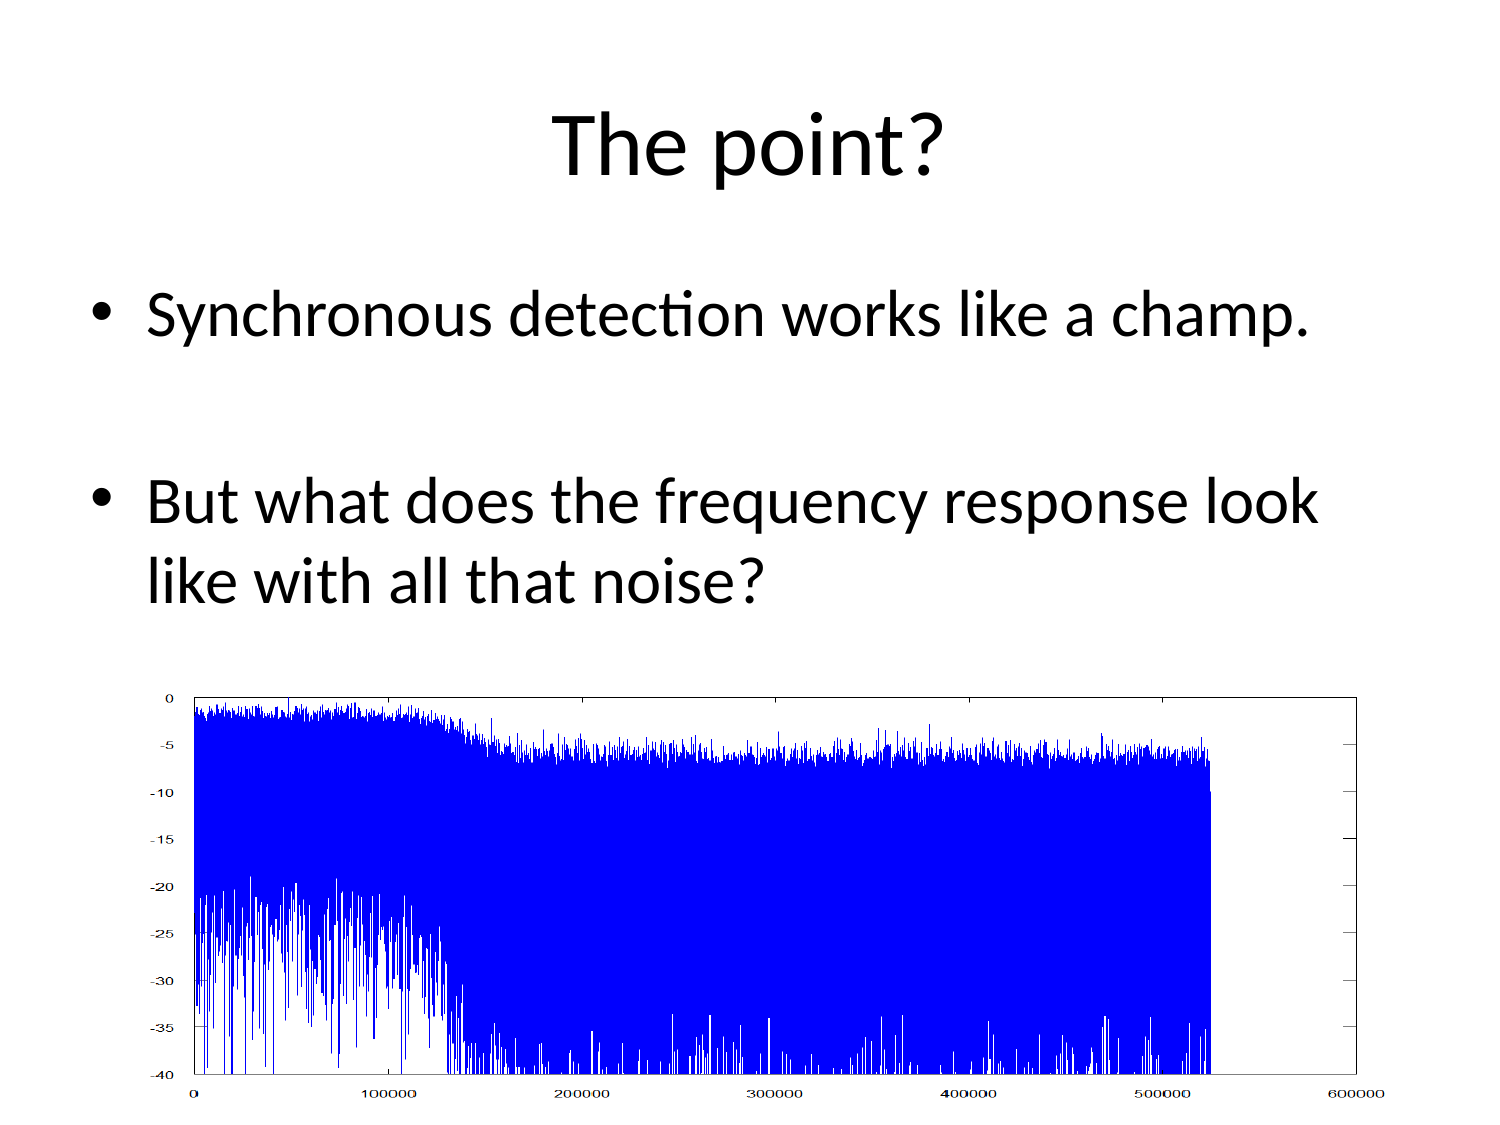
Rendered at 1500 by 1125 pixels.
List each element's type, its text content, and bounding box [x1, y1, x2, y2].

list Synchronous detection works like a champ. But what does the frequency response look like with all that noise? [75, 262, 1425, 660]
picture [0, 662, 1500, 1125]
title The point? [75, 45, 1425, 233]
